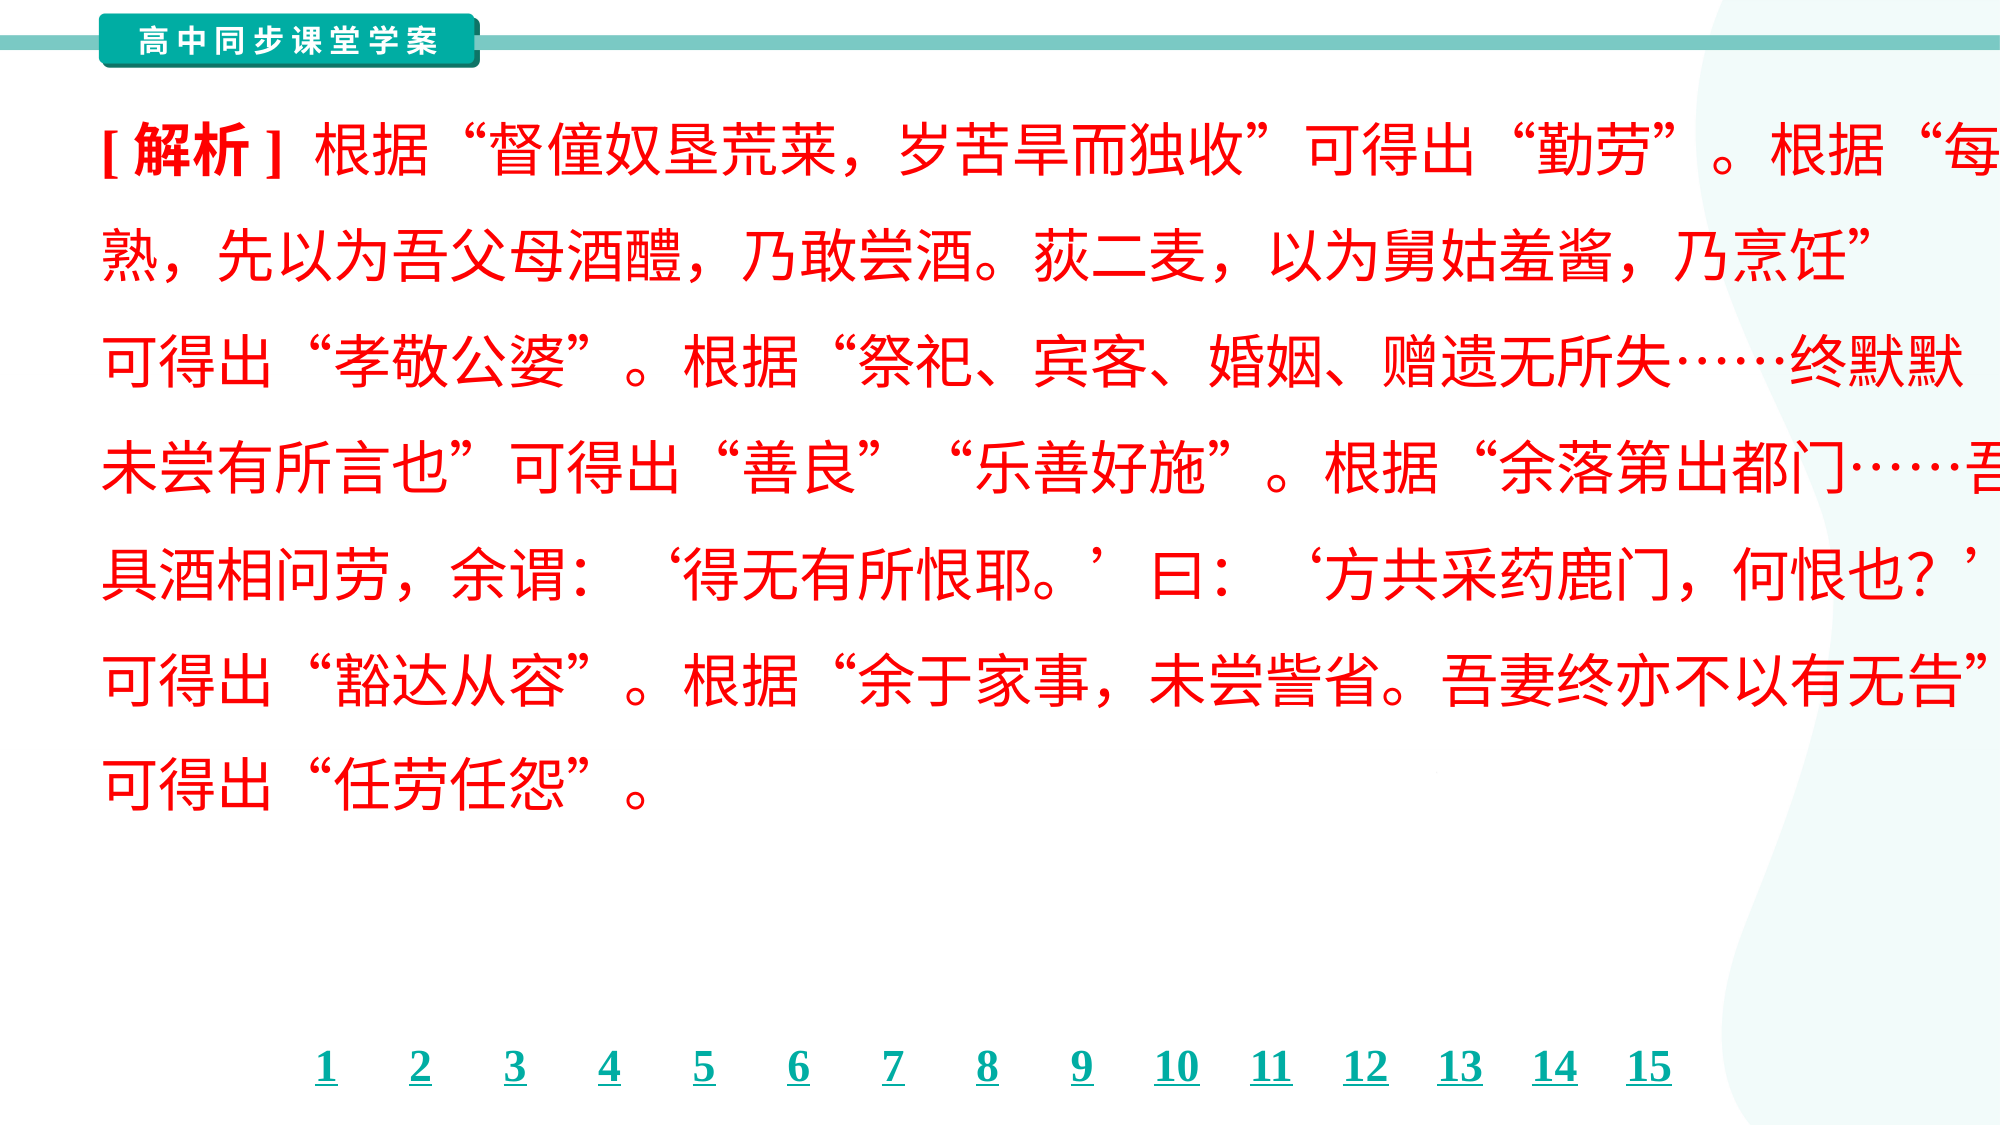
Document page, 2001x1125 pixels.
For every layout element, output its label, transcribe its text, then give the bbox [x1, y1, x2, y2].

picture [0, 0, 2000, 1125]
text_box [解析] 根据“督僮奴垦荒莱，岁苦旱而独收”可得出“勤劳”。根据“每稻 熟，先以为吾父母酒醴，乃敢尝酒。荻二麦，以为舅姑羞酱，乃烹饪” 可得出“孝敬公婆”。根据“祭祀、宾客、婚姻、赠遗无所失……终默默 未尝有所言也”可得出“善良”“乐善好施”。根据“余落第出都门……吾妻 具酒相问劳，余谓：‘得无有所恨耶。’曰：‘方共采药鹿门，何恨也？’” 可得出“豁达从容”。根据“余于家事，未尝訾省。吾妻终亦不以有无告” 可得出“任劳任怨”。 [100, 76, 1899, 808]
